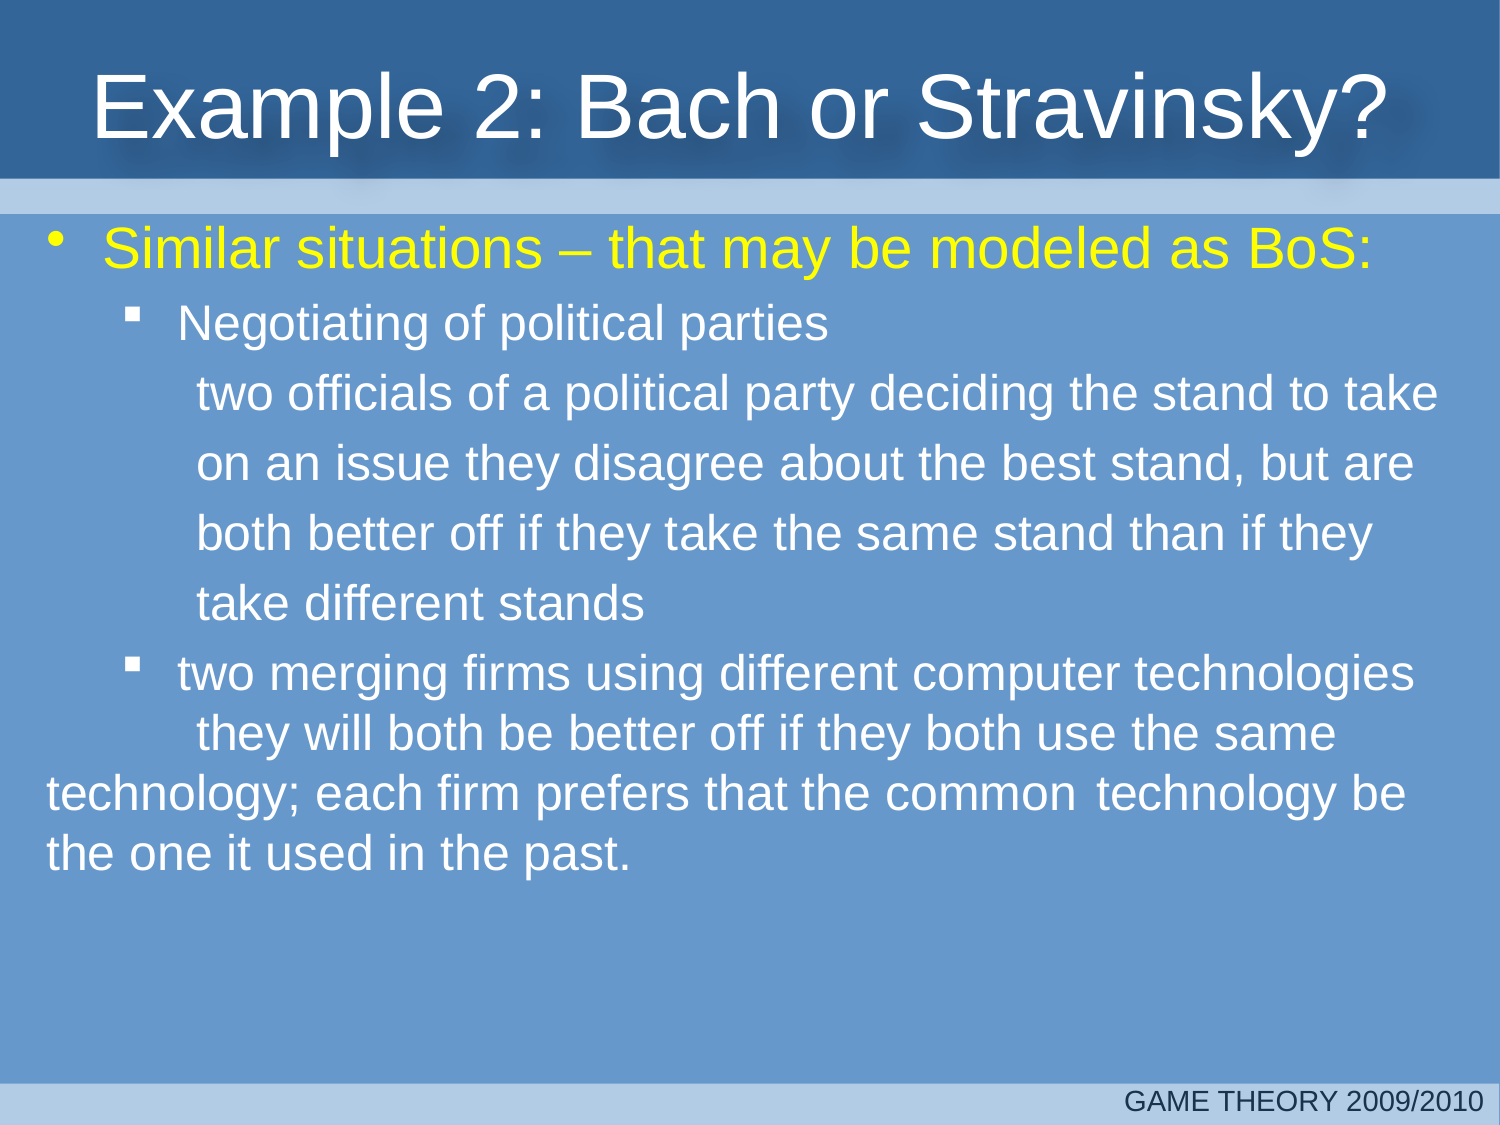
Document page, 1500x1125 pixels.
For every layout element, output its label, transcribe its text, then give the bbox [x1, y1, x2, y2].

text_box Similar situations – that may be modeled as BoS: Negotiating of political parties two officials of a political party deciding the stand to take on an issue they disagree about the best stand, but are both better off if they take the same stand than if they take different stands two merging firms using different computer technologies they will both be better off if they both use the same technology; each firm prefers that the common technology be the one it used in the past. [31, 203, 1469, 1072]
title Example 2: Bach or Stravinsky? [74, 42, 1436, 162]
text_box GAME THEORY 2009/2010 [1109, 1075, 1500, 1125]
